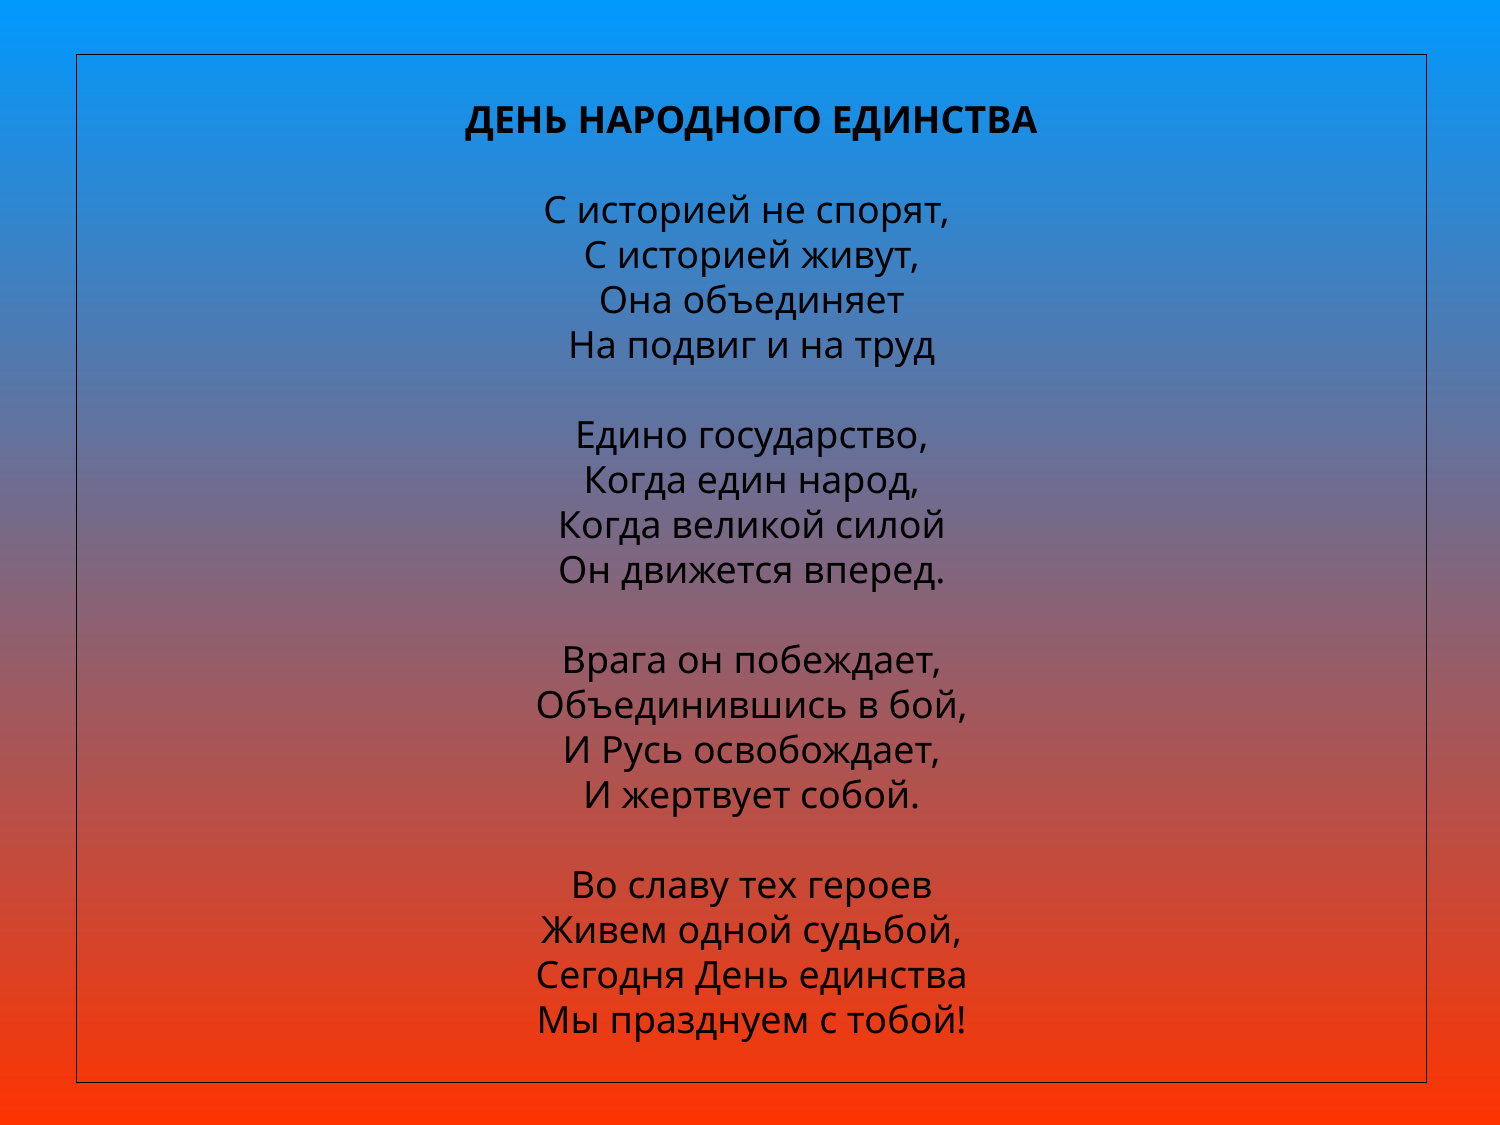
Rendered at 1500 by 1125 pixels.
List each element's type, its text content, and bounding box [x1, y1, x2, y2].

title ДЕНЬ НАРОДНОГО ЕДИНСТВА С историей не спорят, С историей живут, Она объединяет На подвиг и на труд Едино государство, Когда един народ, Когда великой силой Он движется вперед. Врага он побеждает, Объединившись в бой, И Русь освобождает, И жертвует собой. Во славу тех героев Живем одной судьбой, Сегодня День единства Мы празднуем с тобой! [76, 54, 1427, 1083]
